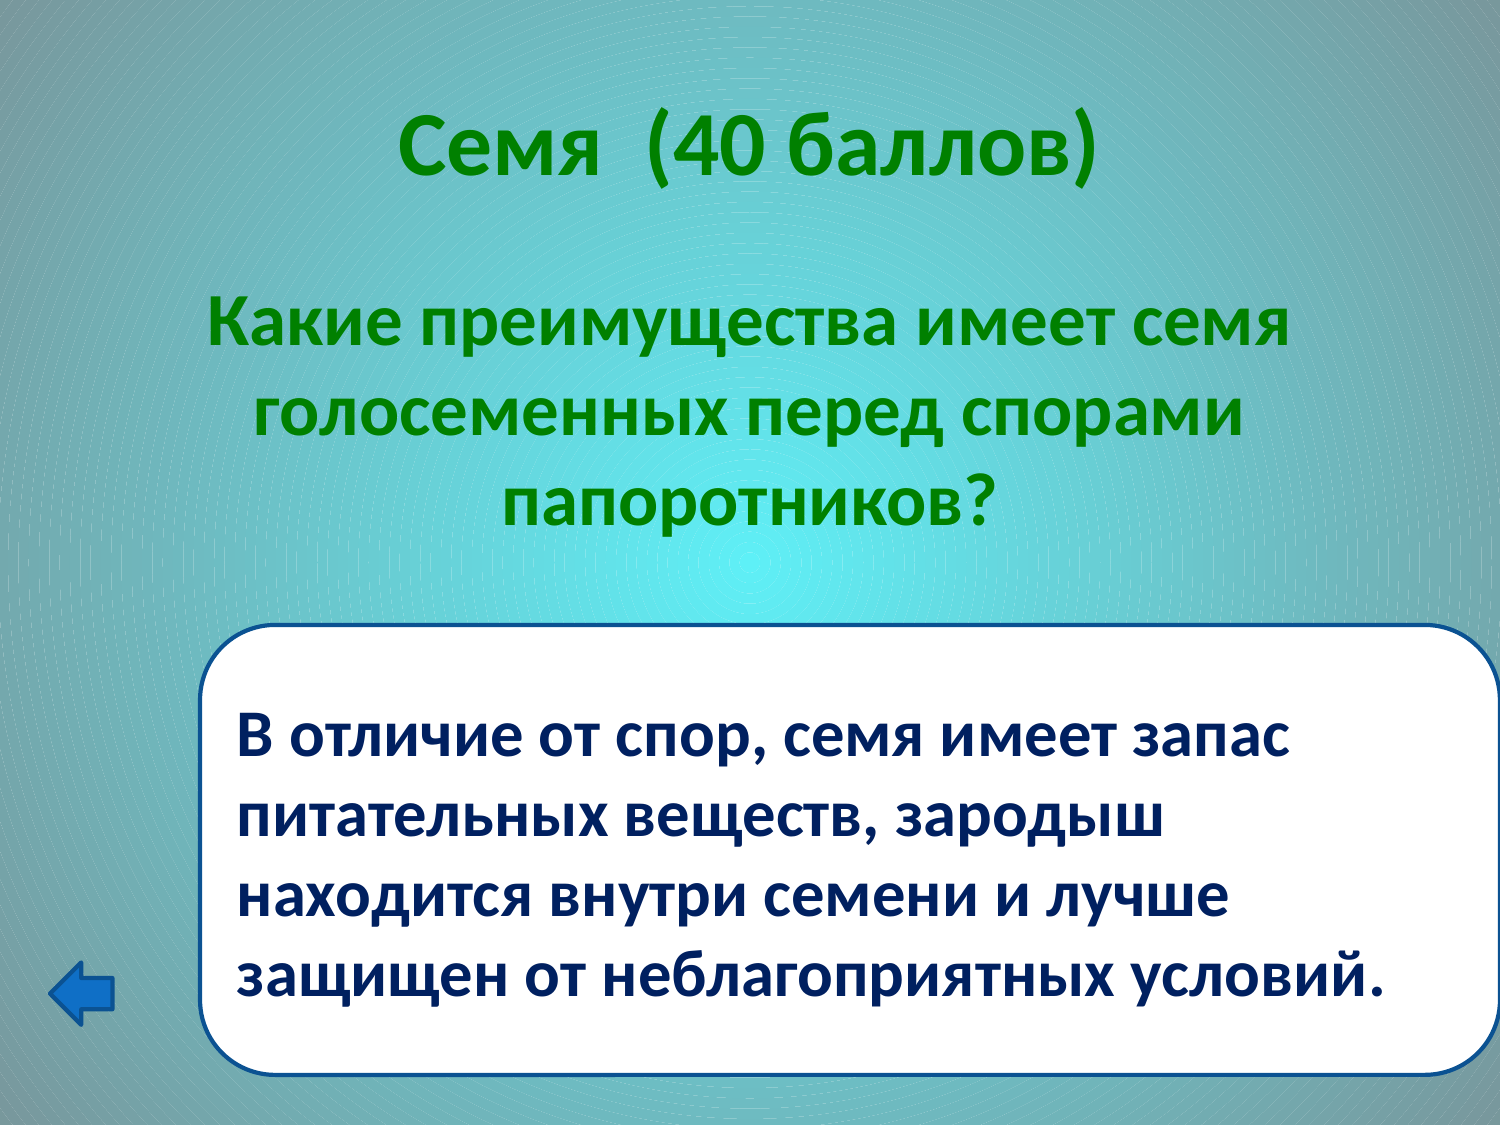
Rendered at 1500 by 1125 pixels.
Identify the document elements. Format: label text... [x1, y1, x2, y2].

title Семя (40 баллов) [75, 45, 1425, 233]
text_box [47, 960, 115, 1027]
text_box В отличие от спор, семя имеет запас питательных веществ, зародыш находится внутри семени и лучше защищен от неблагоприятных условий. [197, 622, 1500, 1078]
list Какие преимущества имеет семя голосеменных перед спорами папоротников? [75, 262, 1425, 1005]
